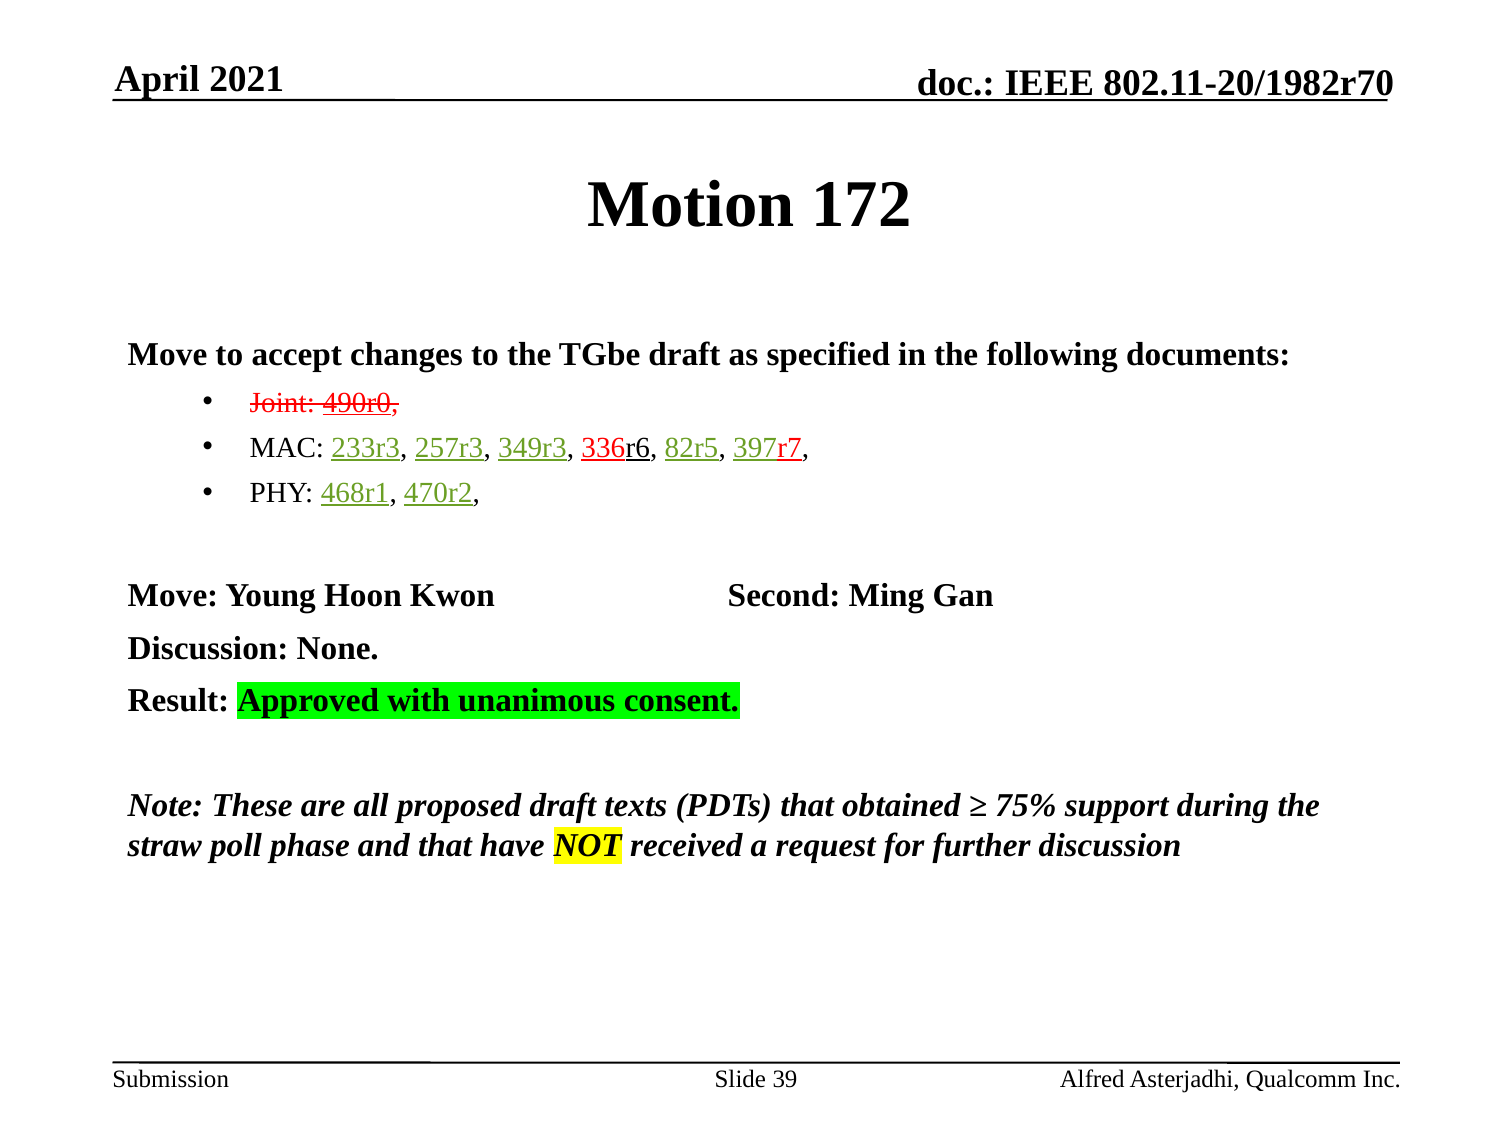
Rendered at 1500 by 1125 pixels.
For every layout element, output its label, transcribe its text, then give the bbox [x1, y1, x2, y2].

slide_number Slide 39 [712, 1061, 800, 1123]
title Motion 172 [112, 112, 1388, 288]
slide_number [114, 54, 423, 100]
footer Alfred Asterjadhi, Qualcomm Inc. [878, 1061, 1402, 1093]
list Move to accept changes to the TGbe draft as specified in the following documents: Joint: 490r0, MAC: 233r3, 257r3, 349r3, 336r6, 82r5, 397r7, PHY: 468r1, 470r2, Move: Young Hoon Kwon Second: Ming Gan Discussion: None. Result: Approved with unanimous consent. Note: These are all proposed draft texts (PDTs) that obtained ≥ 75% support during the straw poll phase and that have NOT received a request for further discussion [112, 324, 1388, 1000]
